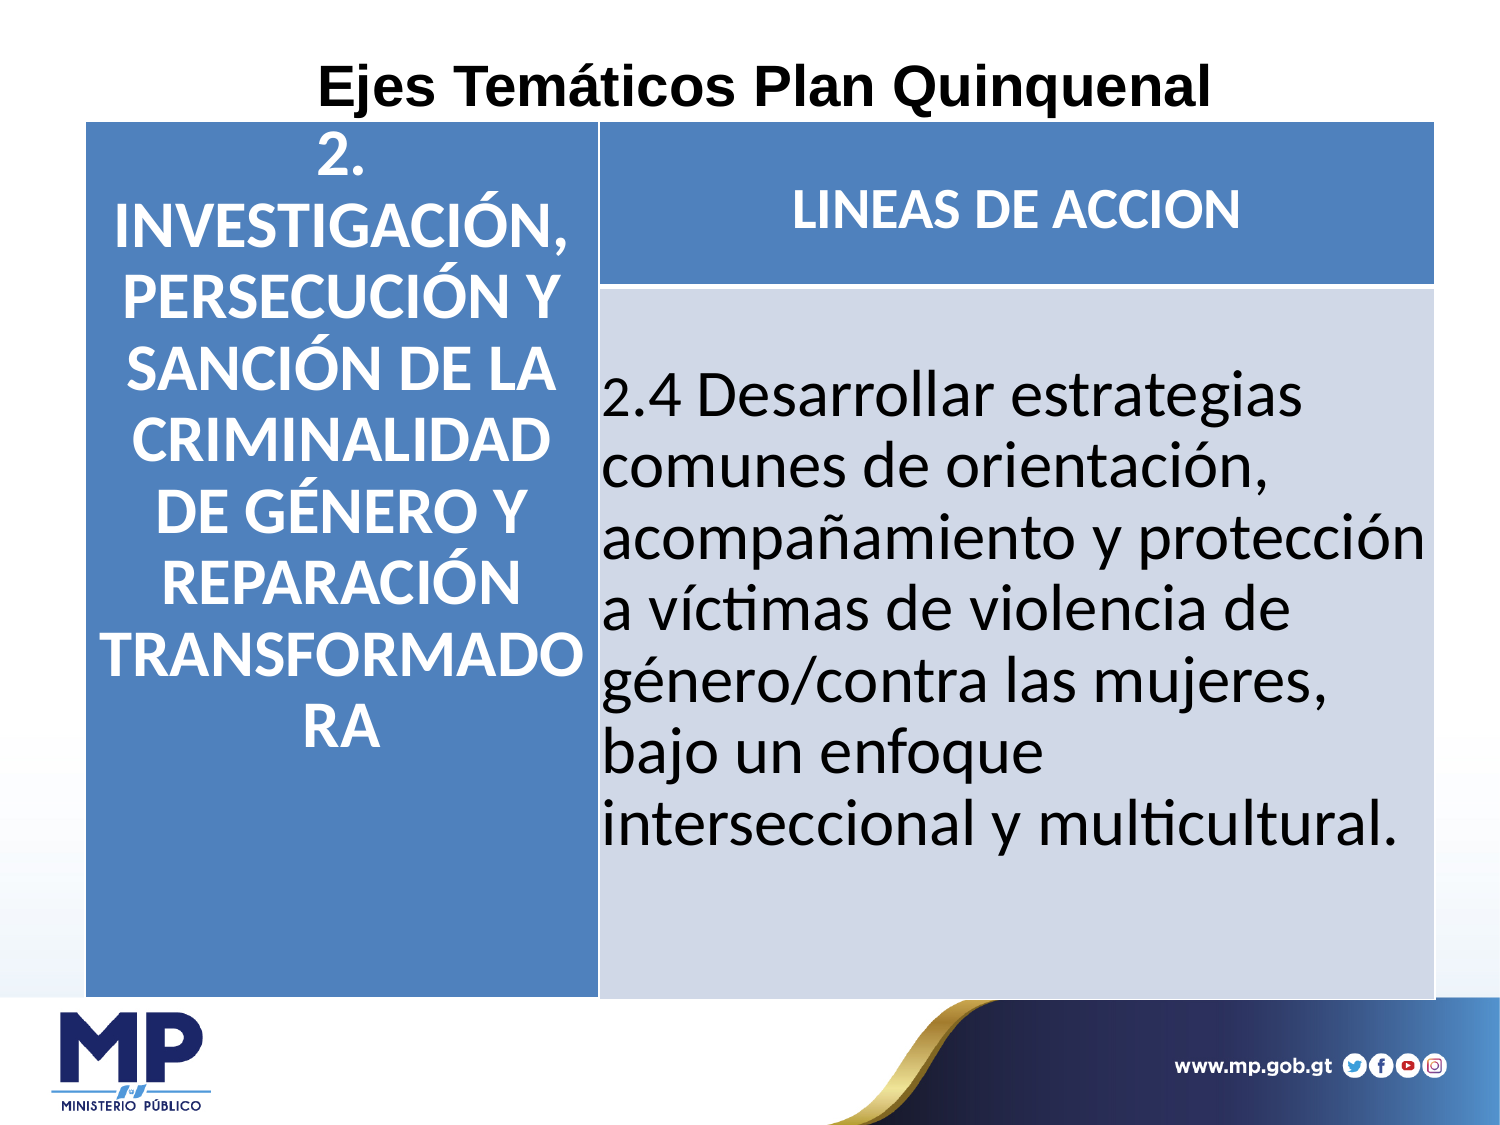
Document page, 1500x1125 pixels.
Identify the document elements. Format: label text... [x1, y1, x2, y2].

picture [0, 0, 1500, 1125]
table_cell 2.4 Desarrollar estrategias comunes de orientación, acompañamiento y protección a víctimas de violencia de género/contra las mujeres, bajo un enfoque interseccional y multicultural. [600, 289, 1434, 999]
title Ejes Temáticos Plan Quinquenal [90, 52, 1441, 114]
table_header LINEAS DE ACCION [600, 122, 1434, 284]
table_header 2. INVESTIGACIÓN, PERSECUCIÓN Y SANCIÓN DE LA CRIMINALIDAD DE GÉNERO Y REPARACIÓN TRANSFORMADORA [86, 122, 598, 997]
